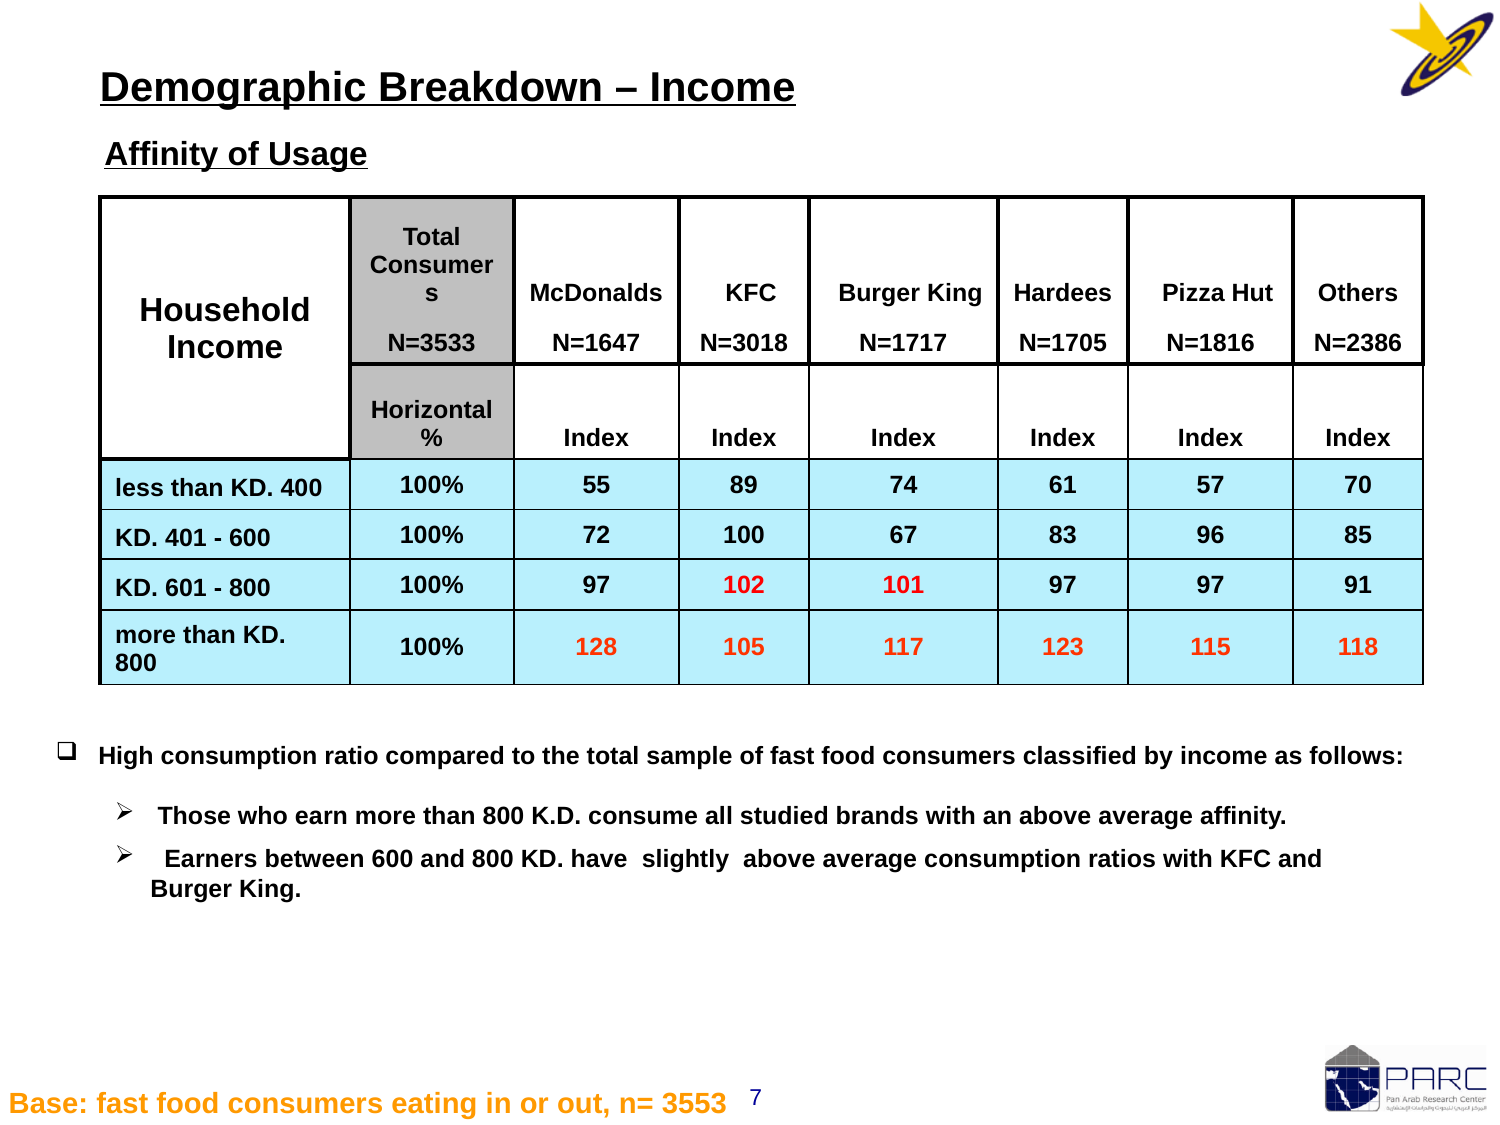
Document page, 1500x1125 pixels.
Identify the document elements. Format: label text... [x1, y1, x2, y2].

text_box Base: fast food consumers eating in or out, n= 3553 [0, 1077, 798, 1125]
table_cell less than KD. 400 [102, 461, 349, 509]
table_cell N=3018 [681, 314, 807, 362]
table_cell 123 [999, 611, 1127, 684]
table_cell 115 [1129, 611, 1292, 684]
table_cell 105 [680, 611, 808, 684]
table_cell 67 [810, 510, 997, 558]
table_header McDonalds [516, 199, 677, 314]
table_cell N=1647 [516, 314, 677, 362]
table_cell 61 [999, 460, 1127, 509]
table_cell 118 [1294, 611, 1422, 684]
table_cell N=1705 [1000, 314, 1126, 362]
table_header Burger King [811, 199, 996, 314]
table_cell more than KD. 800 [102, 611, 349, 684]
text_box Demographic Breakdown – Income [85, 52, 1094, 118]
table_cell 97 [1129, 560, 1292, 609]
table_cell 97 [999, 560, 1127, 609]
table_cell N=1816 [1130, 314, 1291, 362]
table_cell 117 [810, 611, 997, 684]
table_cell 101 [810, 560, 997, 609]
table_cell 91 [1294, 560, 1422, 609]
table_cell 89 [680, 460, 808, 509]
table_cell Horizontal % [352, 366, 513, 458]
table_header Household Income [102, 199, 348, 457]
table_cell KD. 401 - 600 [102, 510, 349, 558]
table_cell Index [810, 366, 997, 458]
table_cell 97 [515, 560, 678, 609]
table_cell Index [1129, 366, 1292, 458]
table_cell 83 [999, 510, 1127, 558]
table_cell 57 [1129, 460, 1292, 509]
table_cell 100% [351, 611, 513, 684]
table_cell 102 [680, 560, 808, 609]
table_cell 100% [351, 510, 513, 558]
table_header Hardees [1000, 199, 1126, 314]
table_cell N=3533 [352, 314, 512, 362]
table_cell 100% [351, 560, 513, 609]
table_cell 100% [351, 460, 513, 509]
text_box High consumption ratio compared to the total sample of fast food consumers classified by income as follows: [41, 732, 1429, 777]
table_header Total Consumers [352, 199, 512, 314]
table_cell KD. 601 - 800 [102, 560, 349, 609]
table_cell 100 [680, 510, 808, 558]
table_cell N=2386 [1295, 314, 1421, 362]
table_cell 74 [810, 460, 997, 509]
table_cell 72 [515, 510, 678, 558]
table_header Others [1295, 199, 1421, 314]
table_cell 96 [1129, 510, 1292, 558]
text_box Affinity of Usage [89, 124, 574, 180]
table_cell 70 [1294, 460, 1422, 509]
table_cell Index [1294, 366, 1422, 458]
table_cell Index [999, 366, 1127, 458]
picture [1385, 0, 1498, 100]
text_box Those who earn more than 800 K.D. consume all studied brands with an above average affinity. Earners between 600 and 800 KD. have slightly above average consumption ratios with KFC and Burger King. [100, 792, 1388, 910]
table_header Pizza Hut [1130, 199, 1291, 314]
table_cell 128 [515, 611, 678, 684]
table_cell 55 [515, 460, 678, 509]
table_header KFC [681, 199, 807, 314]
picture [1320, 1045, 1494, 1118]
table_cell Index [515, 366, 678, 458]
table_cell 85 [1294, 510, 1422, 558]
table_cell N=1717 [811, 314, 996, 362]
table_cell Index [680, 366, 808, 458]
